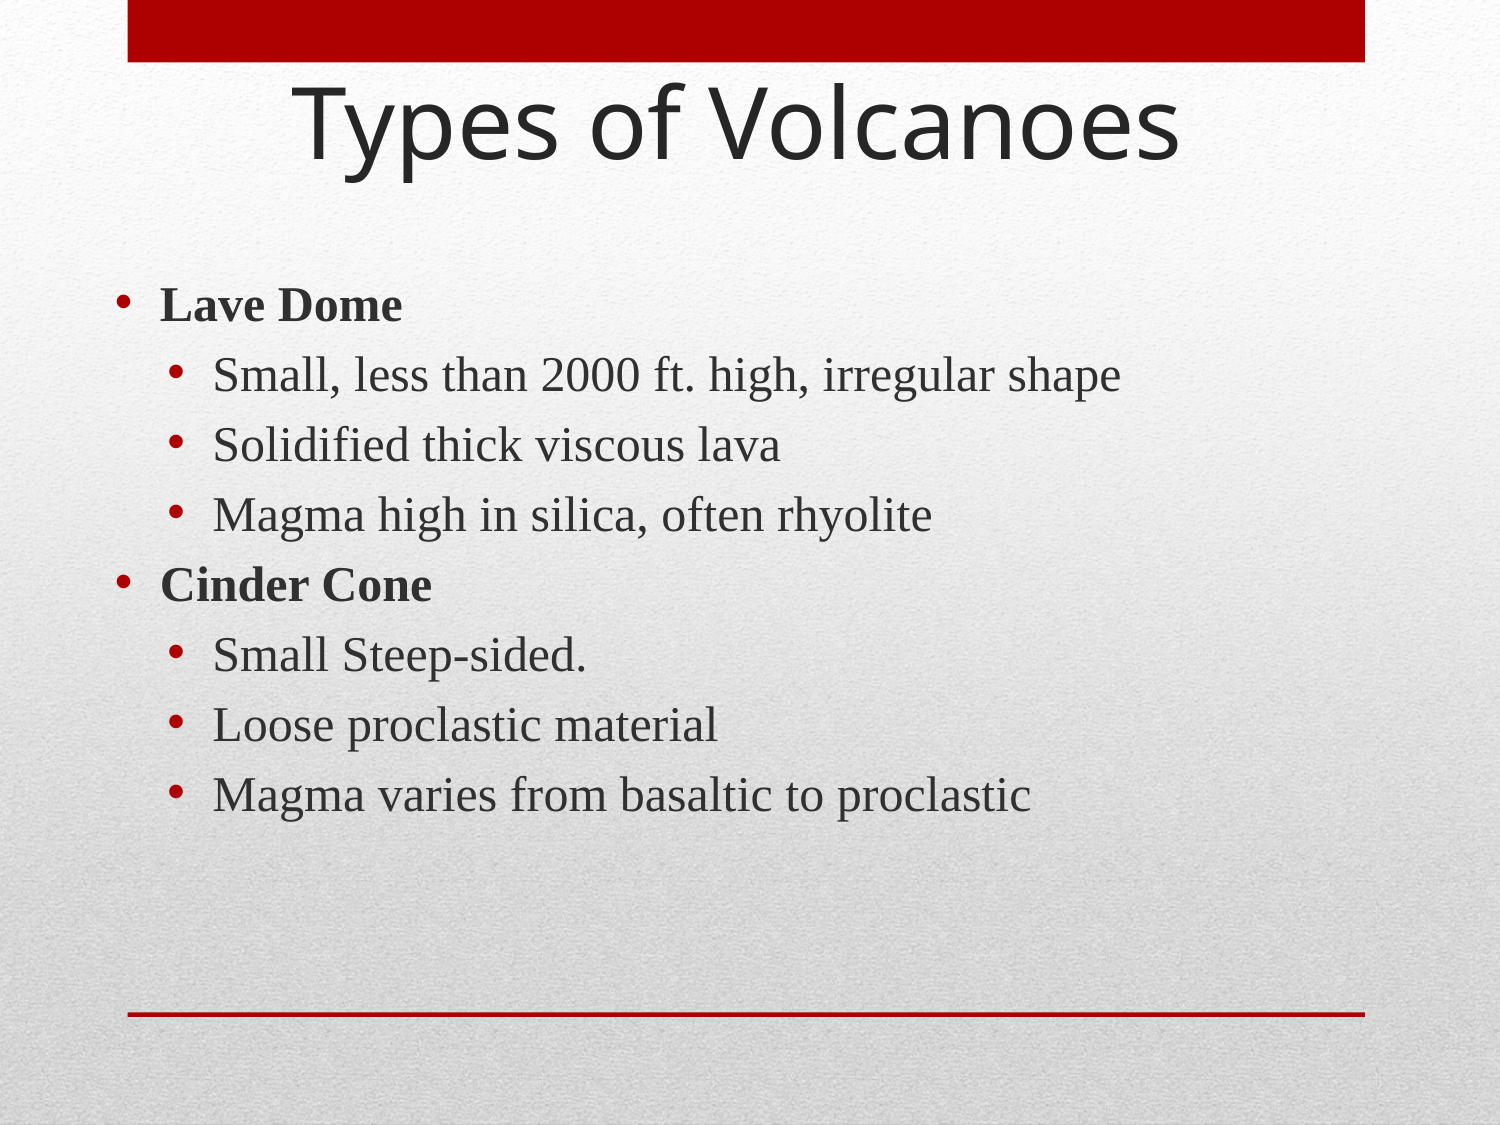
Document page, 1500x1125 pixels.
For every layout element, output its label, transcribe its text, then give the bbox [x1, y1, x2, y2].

title Types of Volcanoes [50, 0, 1425, 188]
list Lave Dome Small, less than 2000 ft. high, irregular shape Solidified thick viscous lava Magma high in silica, often rhyolite Cinder Cone Small Steep-sided. Loose proclastic material Magma varies from basaltic to proclastic [99, 188, 1375, 1000]
